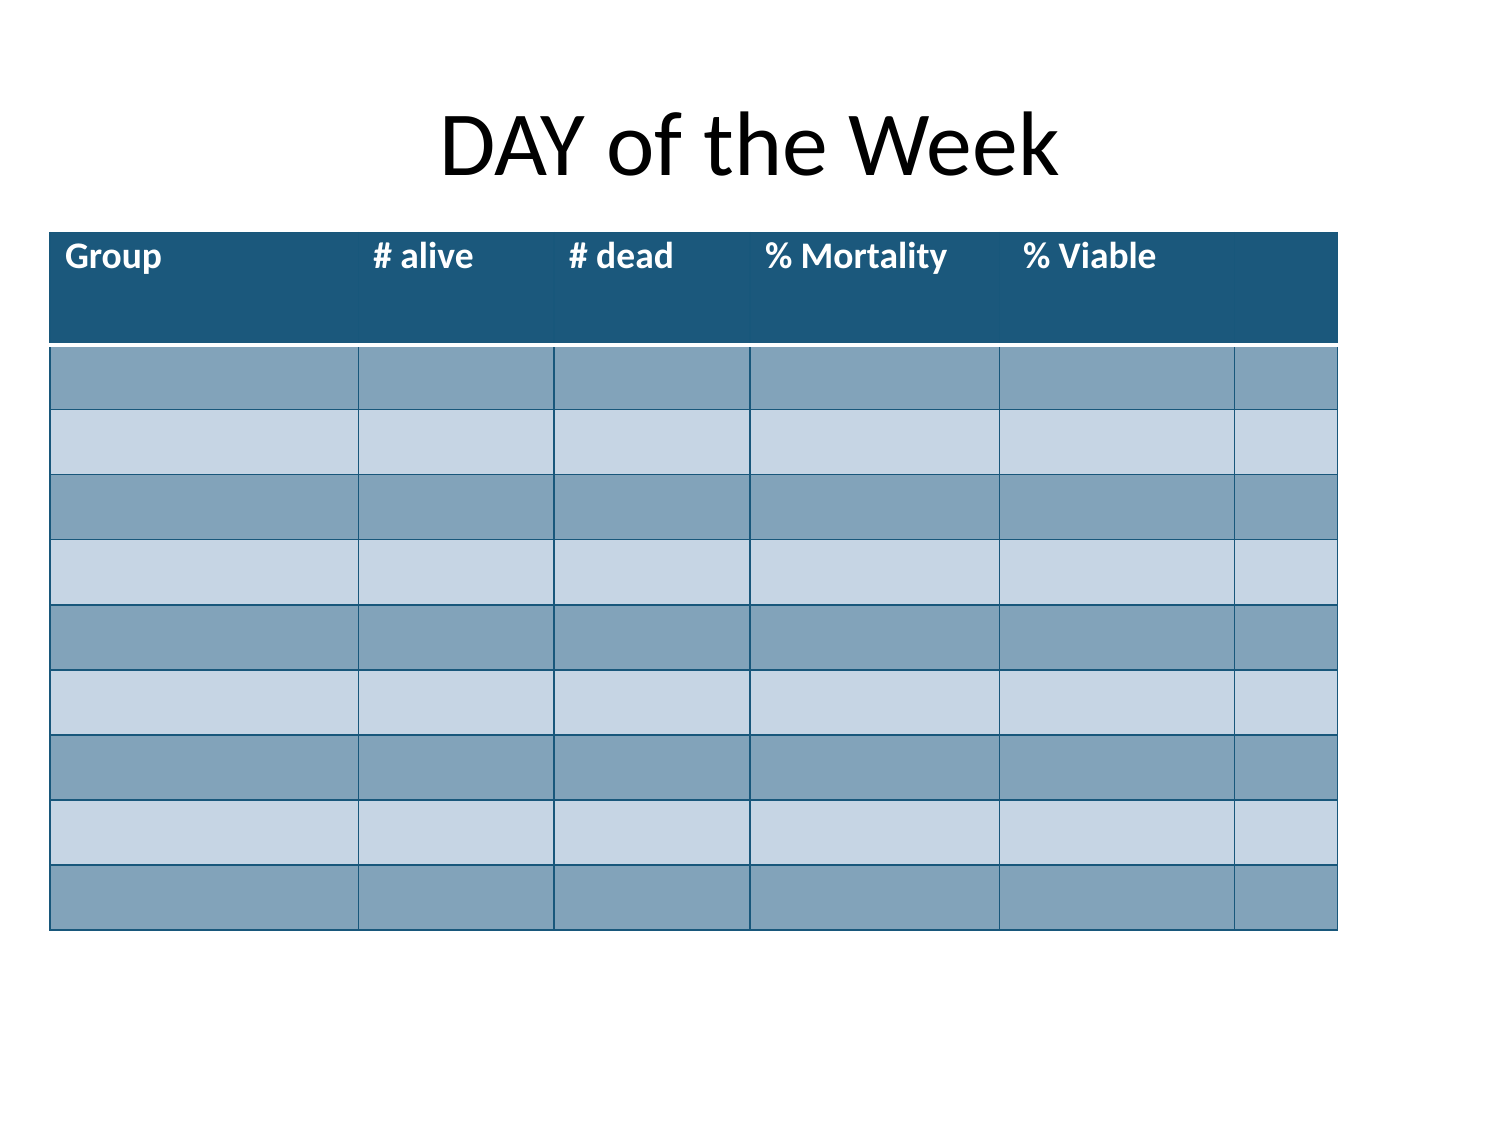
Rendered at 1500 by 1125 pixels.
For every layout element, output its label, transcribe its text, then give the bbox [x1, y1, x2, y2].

table_cell [359, 736, 553, 799]
title DAY of the Week [75, 45, 1425, 233]
table_cell [51, 475, 358, 539]
table_cell [51, 347, 358, 409]
table_cell [1235, 671, 1337, 734]
table_cell [555, 606, 749, 669]
table_cell [1000, 606, 1234, 669]
table_cell [51, 736, 358, 799]
table_cell [1235, 801, 1337, 864]
table_cell [751, 606, 999, 669]
table_cell [555, 410, 749, 474]
table_cell [1235, 347, 1337, 409]
table_cell [1000, 347, 1234, 409]
table_cell [555, 736, 749, 799]
table_cell [359, 475, 553, 539]
table_cell [1235, 606, 1337, 669]
table_cell [1235, 540, 1337, 604]
table_cell [359, 801, 553, 864]
table_cell [1235, 475, 1337, 539]
table_header % Mortality [751, 233, 999, 343]
table_cell [751, 410, 999, 474]
table_cell [1000, 475, 1234, 539]
table_cell [1235, 736, 1337, 799]
table_cell [751, 671, 999, 734]
table_cell [751, 475, 999, 539]
table_header # dead [555, 233, 749, 343]
table_cell [555, 540, 749, 604]
table_cell [1000, 866, 1234, 929]
table_cell [51, 410, 358, 474]
table_cell [359, 410, 553, 474]
table_cell [751, 347, 999, 409]
table_header Group [51, 233, 358, 343]
table_cell [751, 540, 999, 604]
table_cell [51, 606, 358, 669]
table_cell [751, 801, 999, 864]
table_cell [555, 866, 749, 929]
table_cell [51, 801, 358, 864]
table_cell [51, 866, 358, 929]
table_cell [555, 347, 749, 409]
table_cell [51, 540, 358, 604]
table_cell [555, 475, 749, 539]
table_header % Viable [1000, 233, 1234, 343]
table_cell [751, 736, 999, 799]
table_cell [359, 606, 553, 669]
table_cell [1000, 736, 1234, 799]
table_cell [51, 671, 358, 734]
table_cell [359, 671, 553, 734]
table_cell [359, 347, 553, 409]
table_header # alive [359, 233, 553, 343]
table_header [1235, 233, 1337, 343]
table_cell [555, 801, 749, 864]
table_cell [555, 671, 749, 734]
table_cell [1000, 801, 1234, 864]
table_cell [359, 866, 553, 929]
table_cell [751, 866, 999, 929]
table_cell [1000, 410, 1234, 474]
table_cell [359, 540, 553, 604]
table_cell [1000, 540, 1234, 604]
table_cell [1000, 671, 1234, 734]
table_cell [1235, 866, 1337, 929]
table_cell [1235, 410, 1337, 474]
